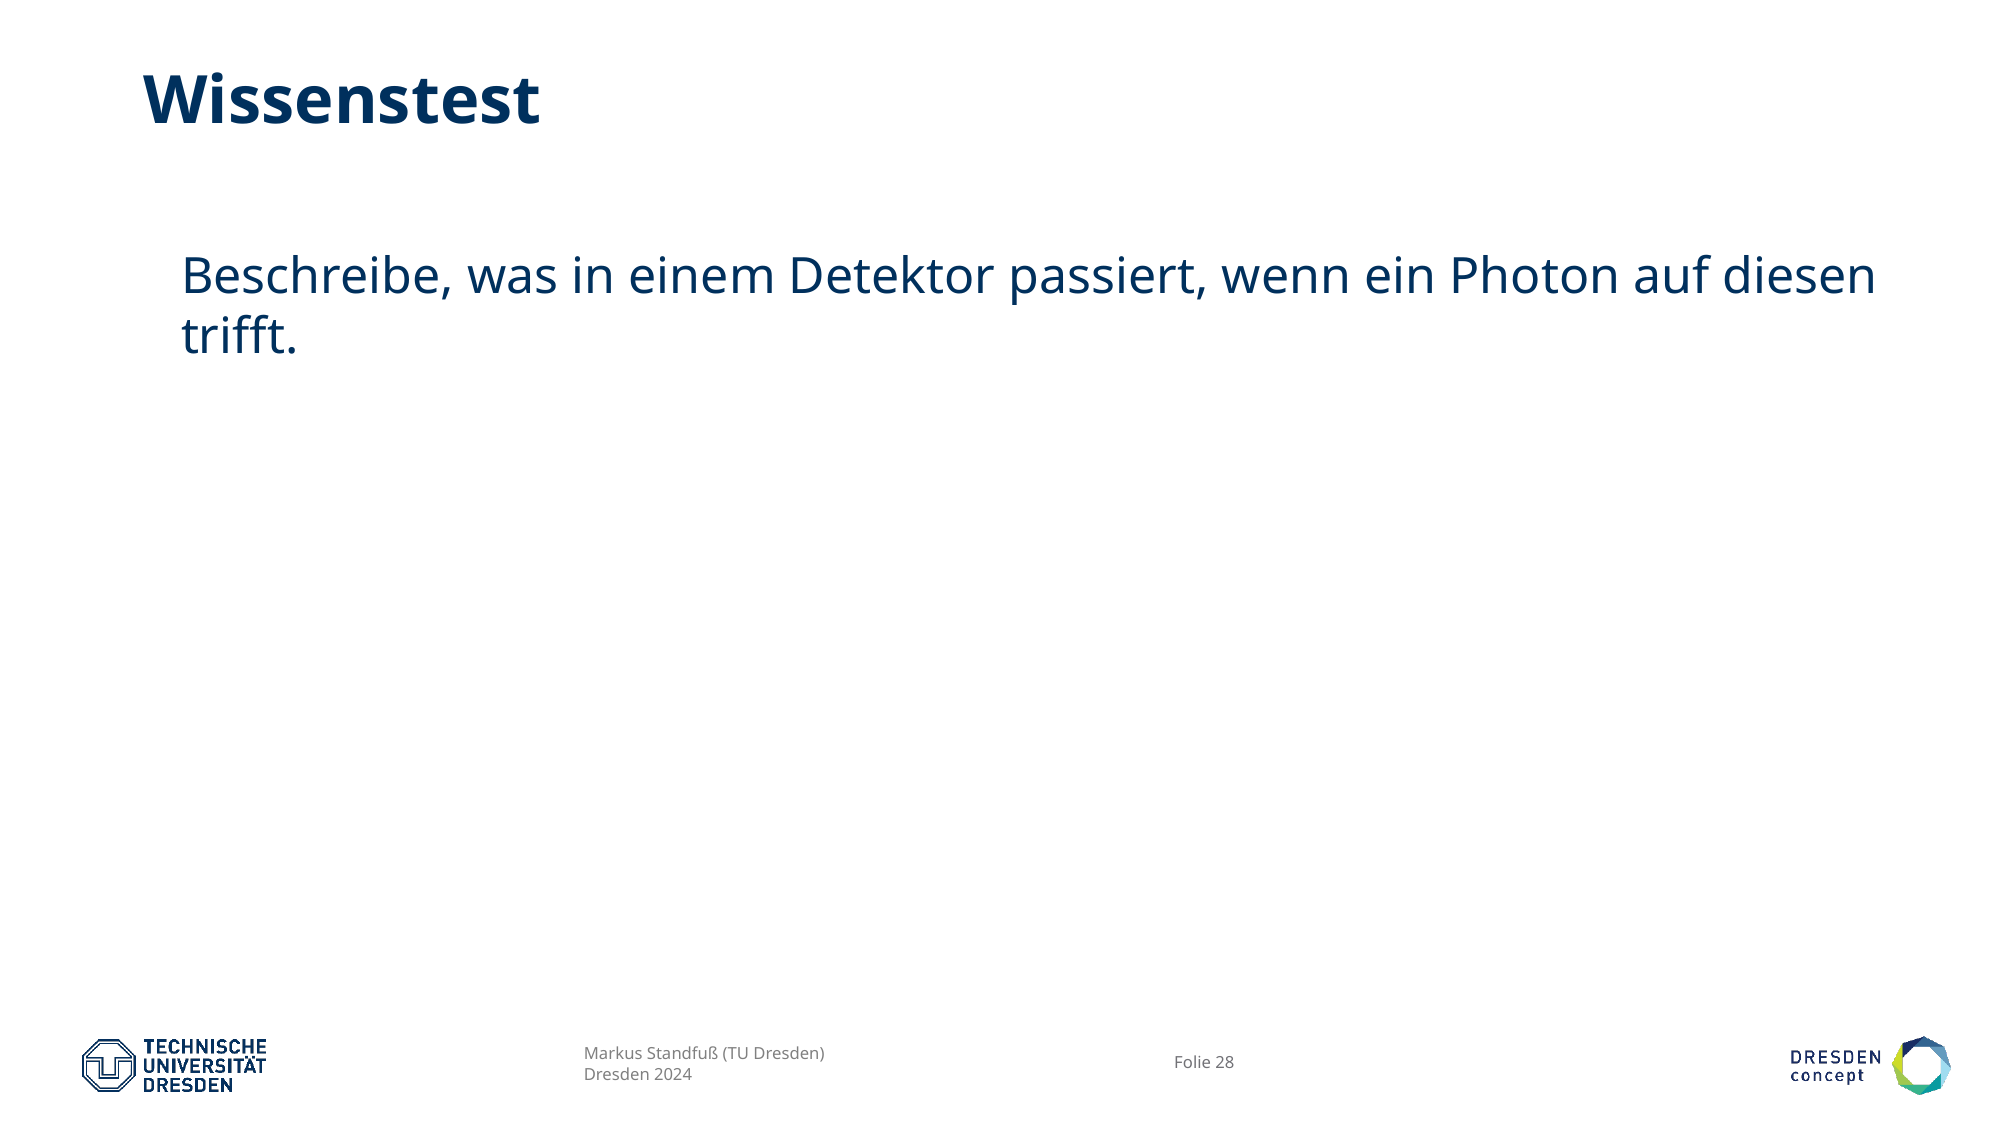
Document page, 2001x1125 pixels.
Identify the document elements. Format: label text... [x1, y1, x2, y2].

picture [82, 1039, 266, 1092]
picture [1791, 1036, 1951, 1095]
title Wissenstest [143, 56, 1879, 169]
list Beschreibe, was in einem Detektor passiert, wenn ein Photon auf diesen trifft. [143, 243, 1879, 956]
